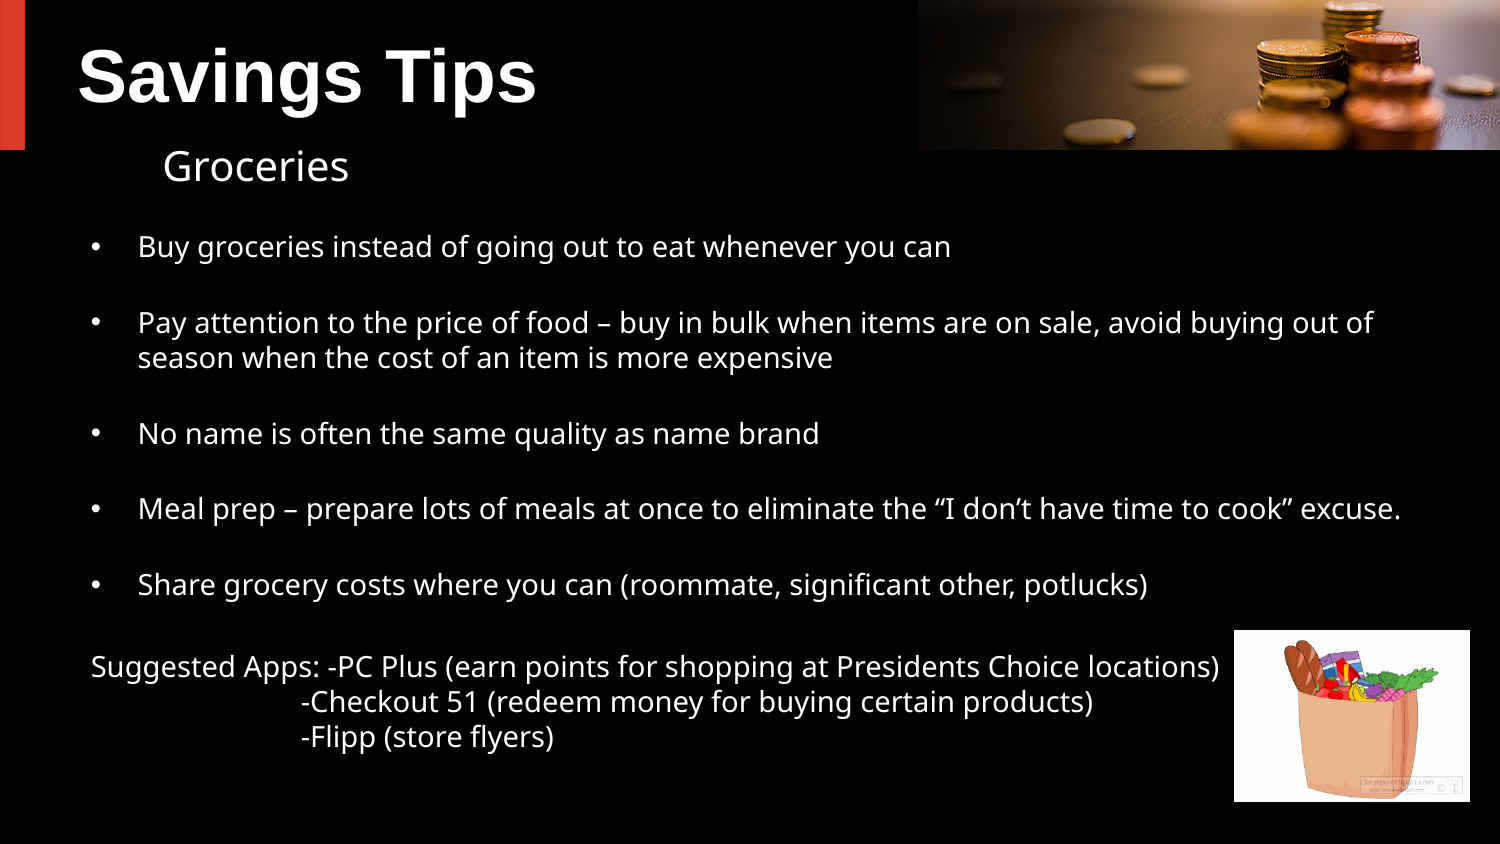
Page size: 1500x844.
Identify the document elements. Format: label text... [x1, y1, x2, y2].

picture [0, 0, 1500, 844]
list Groceries [147, 126, 372, 203]
title Savings Tips [21, 0, 1500, 146]
list Buy groceries instead of going out to eat whenever you can Pay attention to the price of food – buy in bulk when items are on sale, avoid buying out of season when the cost of an item is more expensive No name is often the same quality as name brand Meal prep – prepare lots of meals at once to eliminate the “I don’t have time to cook” excuse. Share grocery costs where you can (roommate, significant other, potlucks) Suggested Apps: -PC Plus (earn points for shopping at Presidents Choice locations) -Checkout 51 (redeem money for buying certain products) -Flipp (store flyers) [25, 221, 1420, 788]
